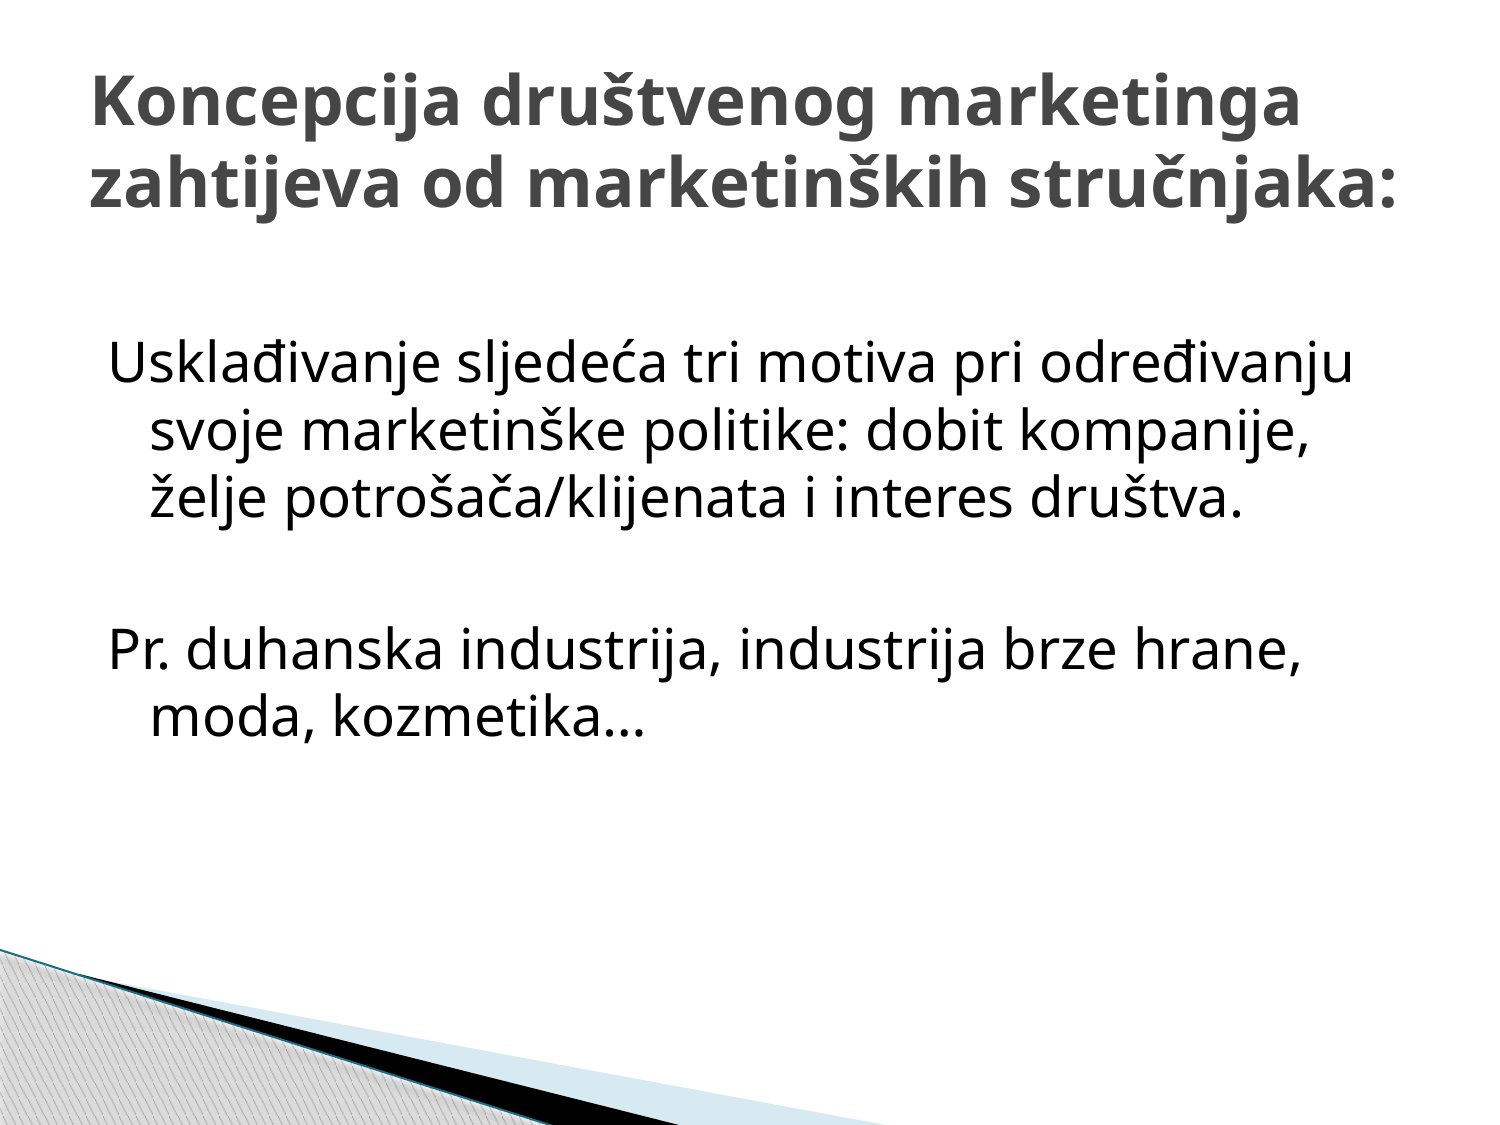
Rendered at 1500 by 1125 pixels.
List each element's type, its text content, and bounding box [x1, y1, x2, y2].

title Koncepcija društvenog marketinga zahtijeva od marketinških stručnjaka: [75, 45, 1425, 233]
list Usklađivanje sljedeća tri motiva pri određivanju svoje marketinške politike: dobit kompanije, želje potrošača/klijenata i interes društva. Pr. duhanska industrija, industrija brze hrane, moda, kozmetika… [74, 242, 1426, 986]
